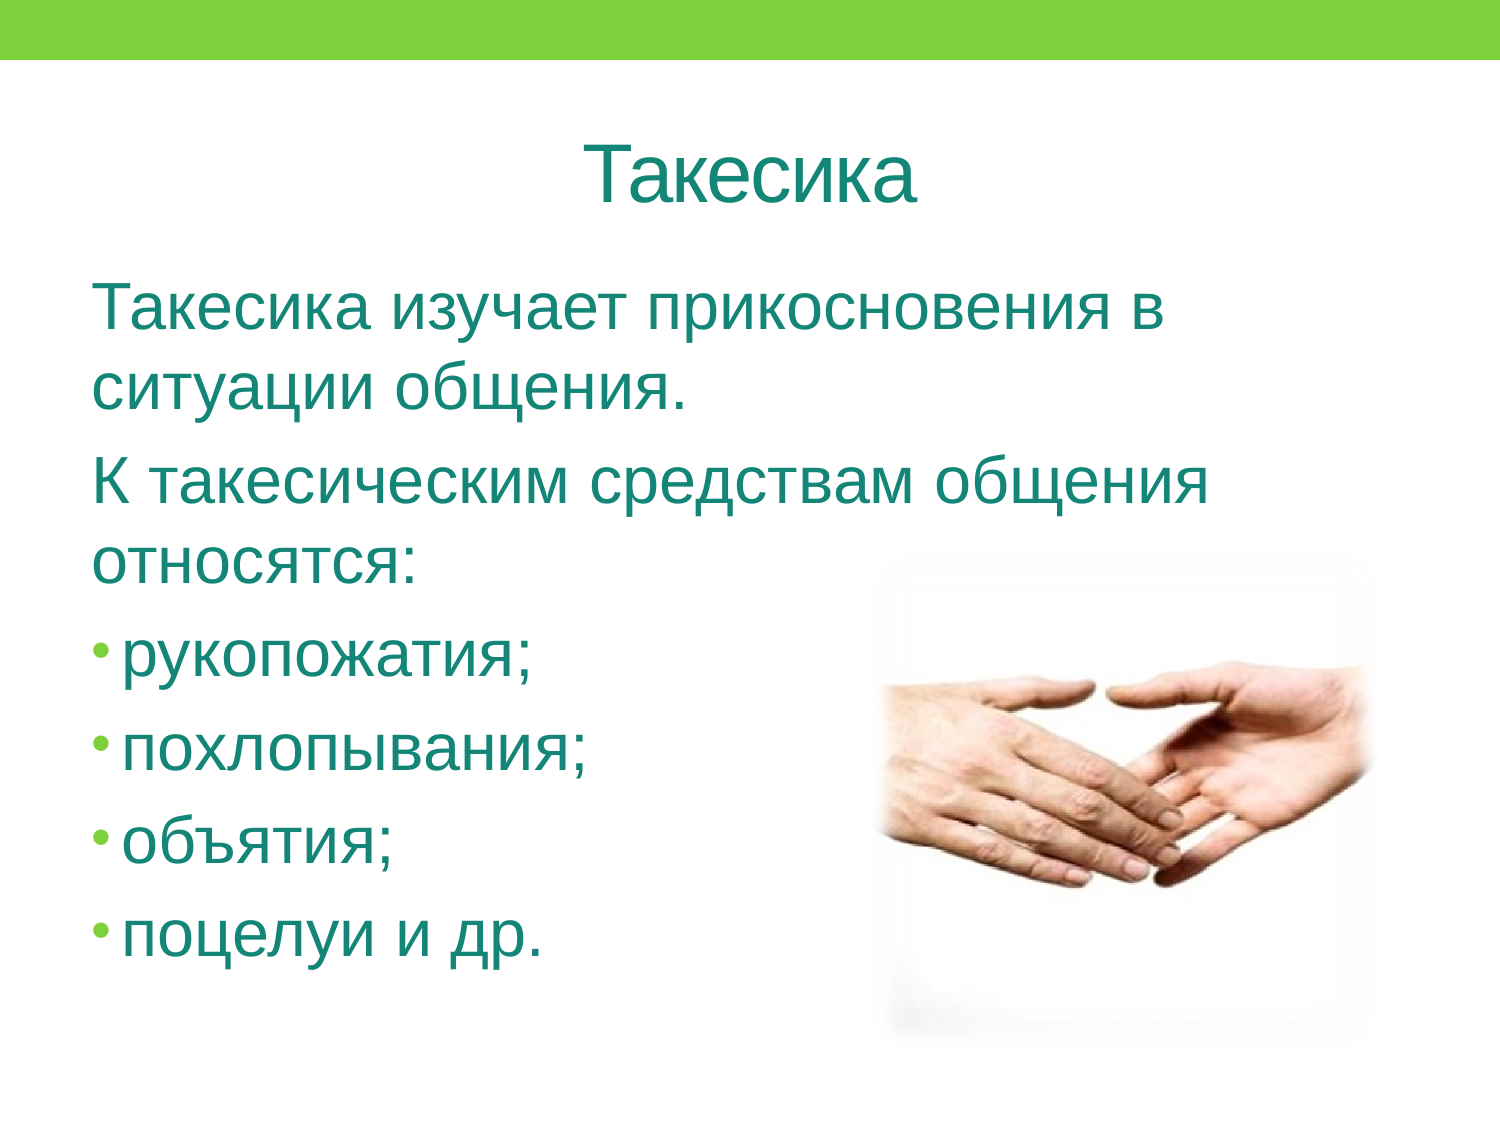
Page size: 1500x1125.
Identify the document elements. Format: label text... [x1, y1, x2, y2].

list Такесика изучает прикосновения в ситуации общения. К такесическим средствам общения относятся: рукопожатия; похлопывания; объятия; поцелуи и др. [76, 255, 1427, 1056]
title Такесика [75, 87, 1425, 250]
picture [861, 536, 1389, 1059]
